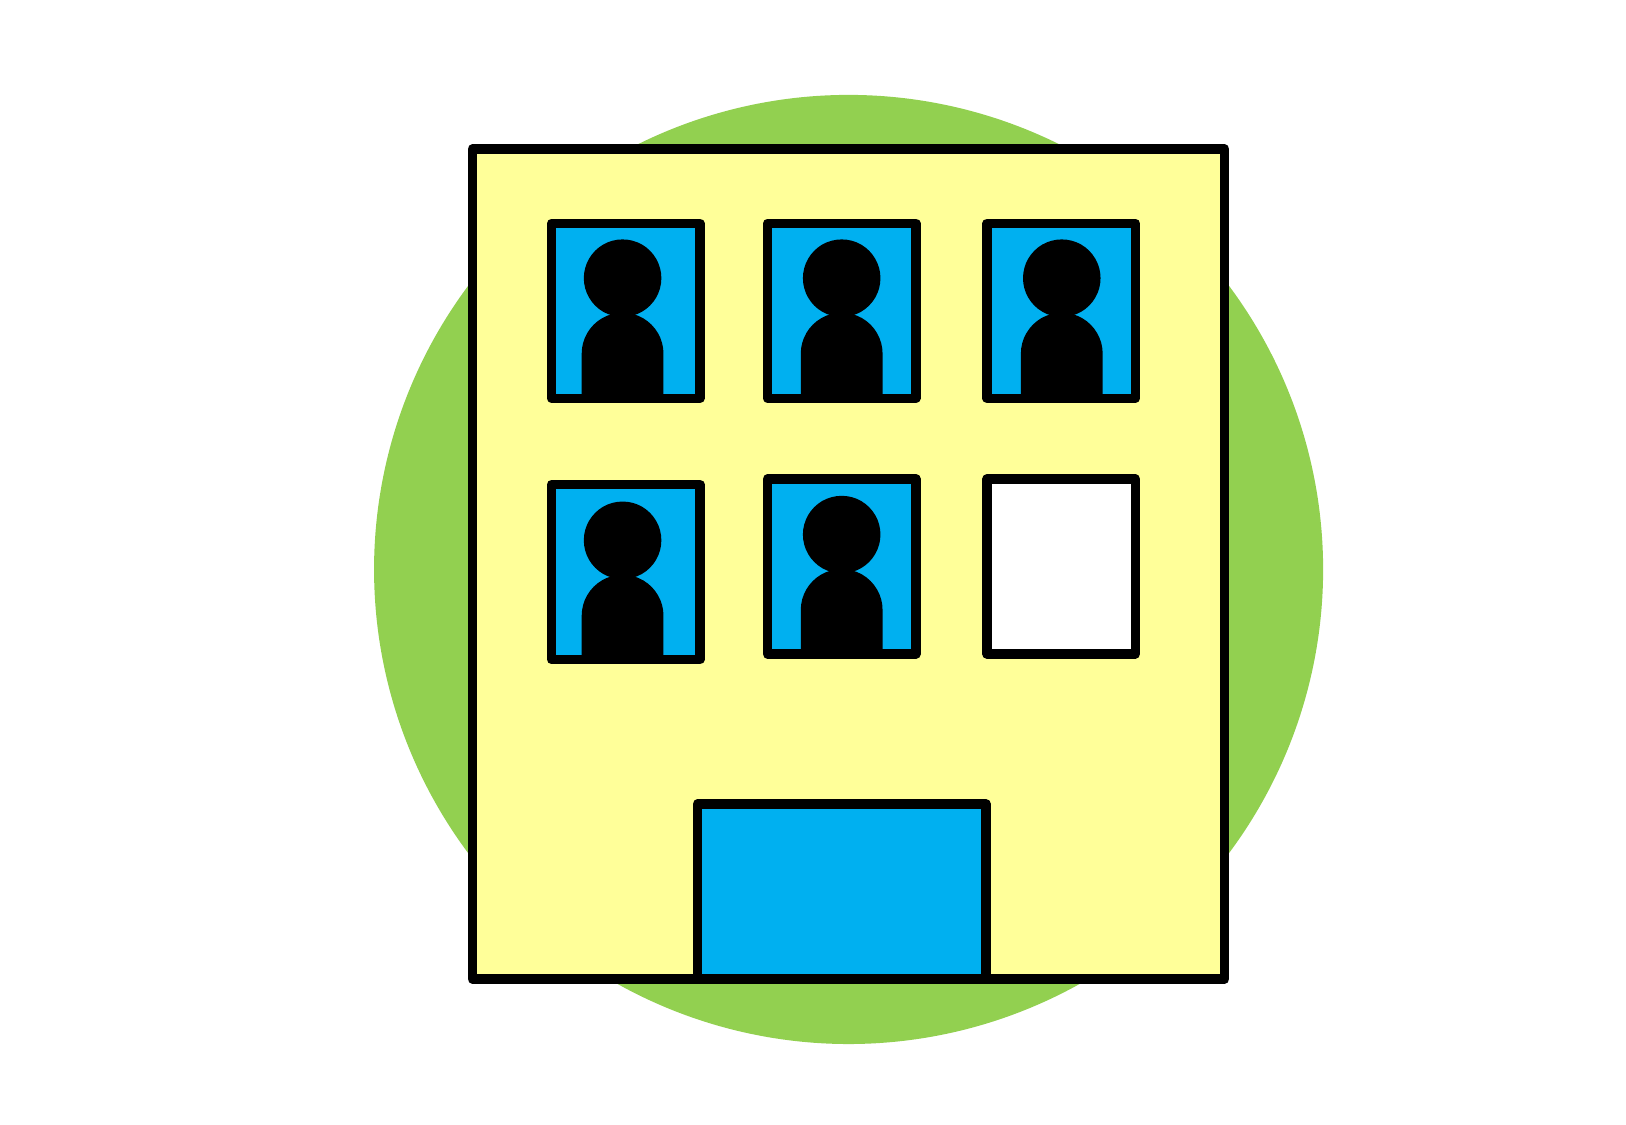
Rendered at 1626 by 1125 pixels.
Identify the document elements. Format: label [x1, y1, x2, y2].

text_box [373, 94, 1324, 1045]
